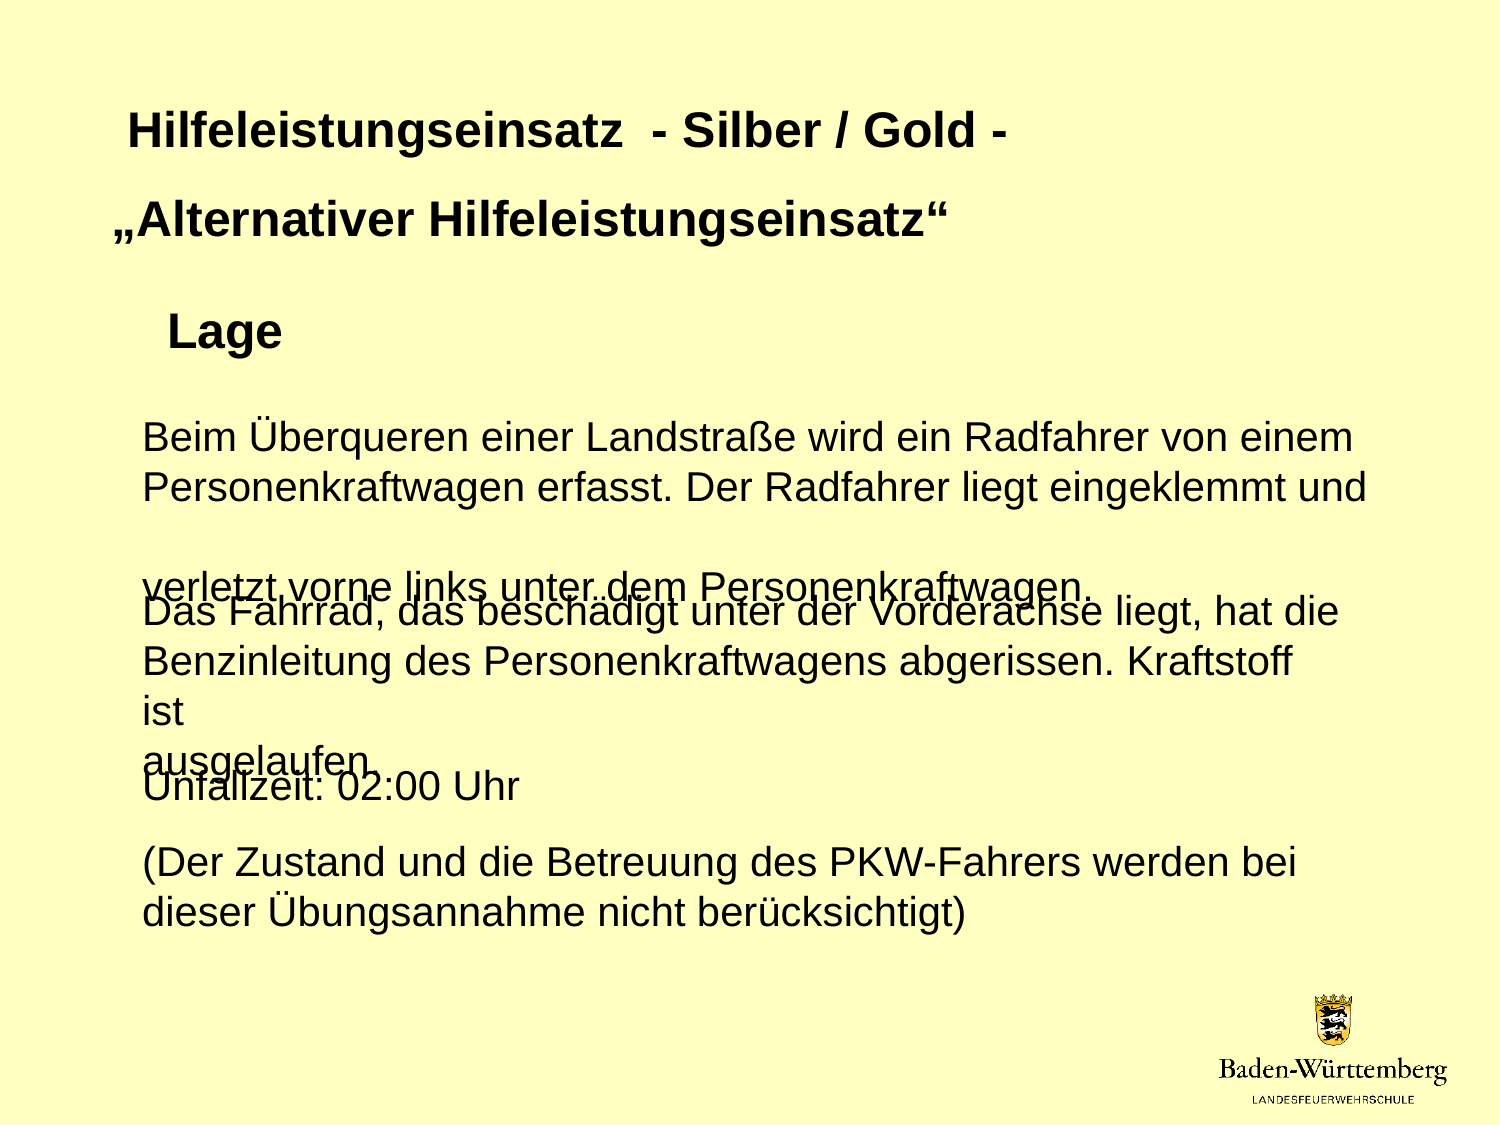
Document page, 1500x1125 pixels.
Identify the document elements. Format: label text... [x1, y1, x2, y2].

text_box Das Fahrrad, das beschädigt unter der Vorderachse liegt, hat die Benzinleitung des Personenkraftwagens abgerissen. Kraftstoff ist ausgelaufen. [127, 576, 1361, 792]
text_box Unfallzeit: 02:00 Uhr [127, 751, 553, 817]
picture [1219, 992, 1447, 1106]
text_box Hilfeleistungseinsatz - Silber / Gold - [112, 90, 1152, 165]
text_box „Alternativer Hilfeleistungseinsatz“ [96, 178, 1090, 254]
text_box Beim Überqueren einer Landstraße wird ein Radfahrer von einem Personenkraftwagen erfasst. Der Radfahrer liegt eingeklemmt und verletzt vorne links unter dem Personenkraftwagen. [127, 402, 1385, 618]
text_box (Der Zustand und die Betreuung des PKW-Fahrers werden bei dieser Übungsannahme nicht berücksichtigt) [127, 827, 1365, 943]
text_box Lage [152, 290, 401, 366]
